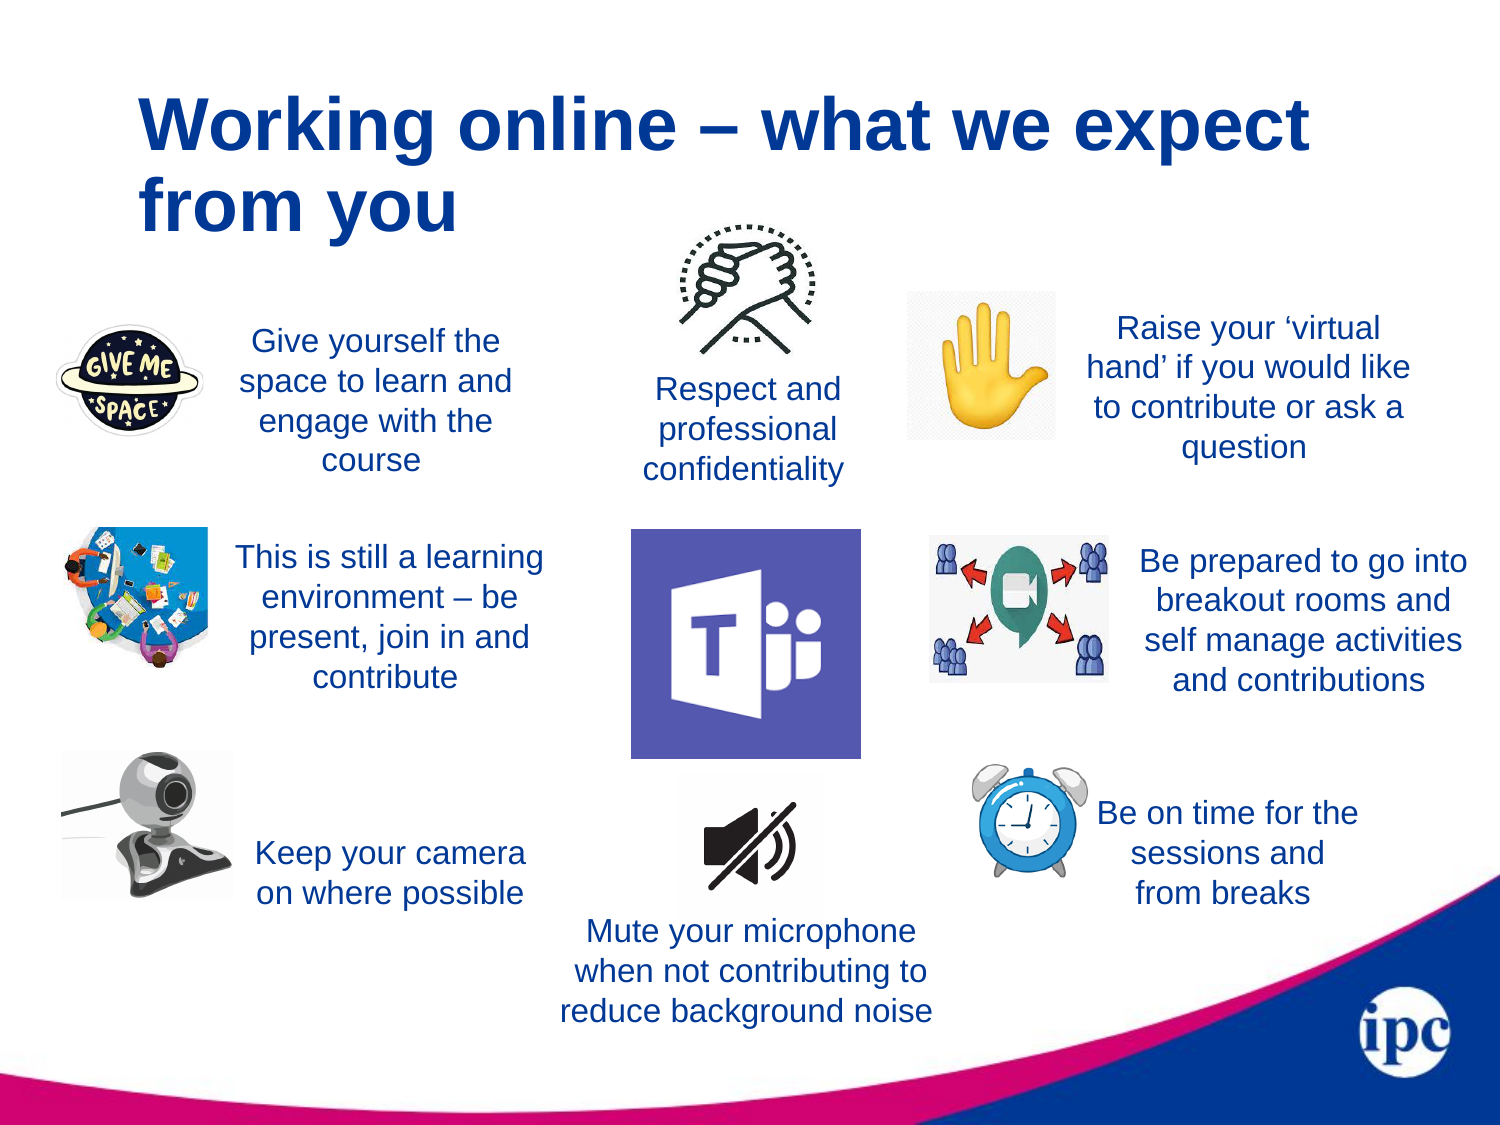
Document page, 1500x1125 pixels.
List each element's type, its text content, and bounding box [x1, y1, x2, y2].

text_box This is still a learning environment – be present, join in and contribute [194, 527, 586, 703]
text_box Mute your microphone when not contributing to reduce background noise [537, 902, 966, 1037]
text_box Respect and professional confidentiality [560, 359, 936, 495]
text_box Keep your camera on where possible [220, 823, 561, 919]
text_box Be on time for the sessions and from breaks [1081, 783, 1375, 919]
text_box Be prepared to go into breakout rooms and self manage activities and contributions [1122, 531, 1485, 706]
title Working online – what we expect from you [123, 78, 1376, 258]
text_box Give yourself the space to learn and engage with the course [215, 311, 538, 487]
picture [0, 0, 1500, 1125]
text_box Raise your ‘virtual hand’ if you would like to contribute or ask a question [1068, 298, 1430, 473]
